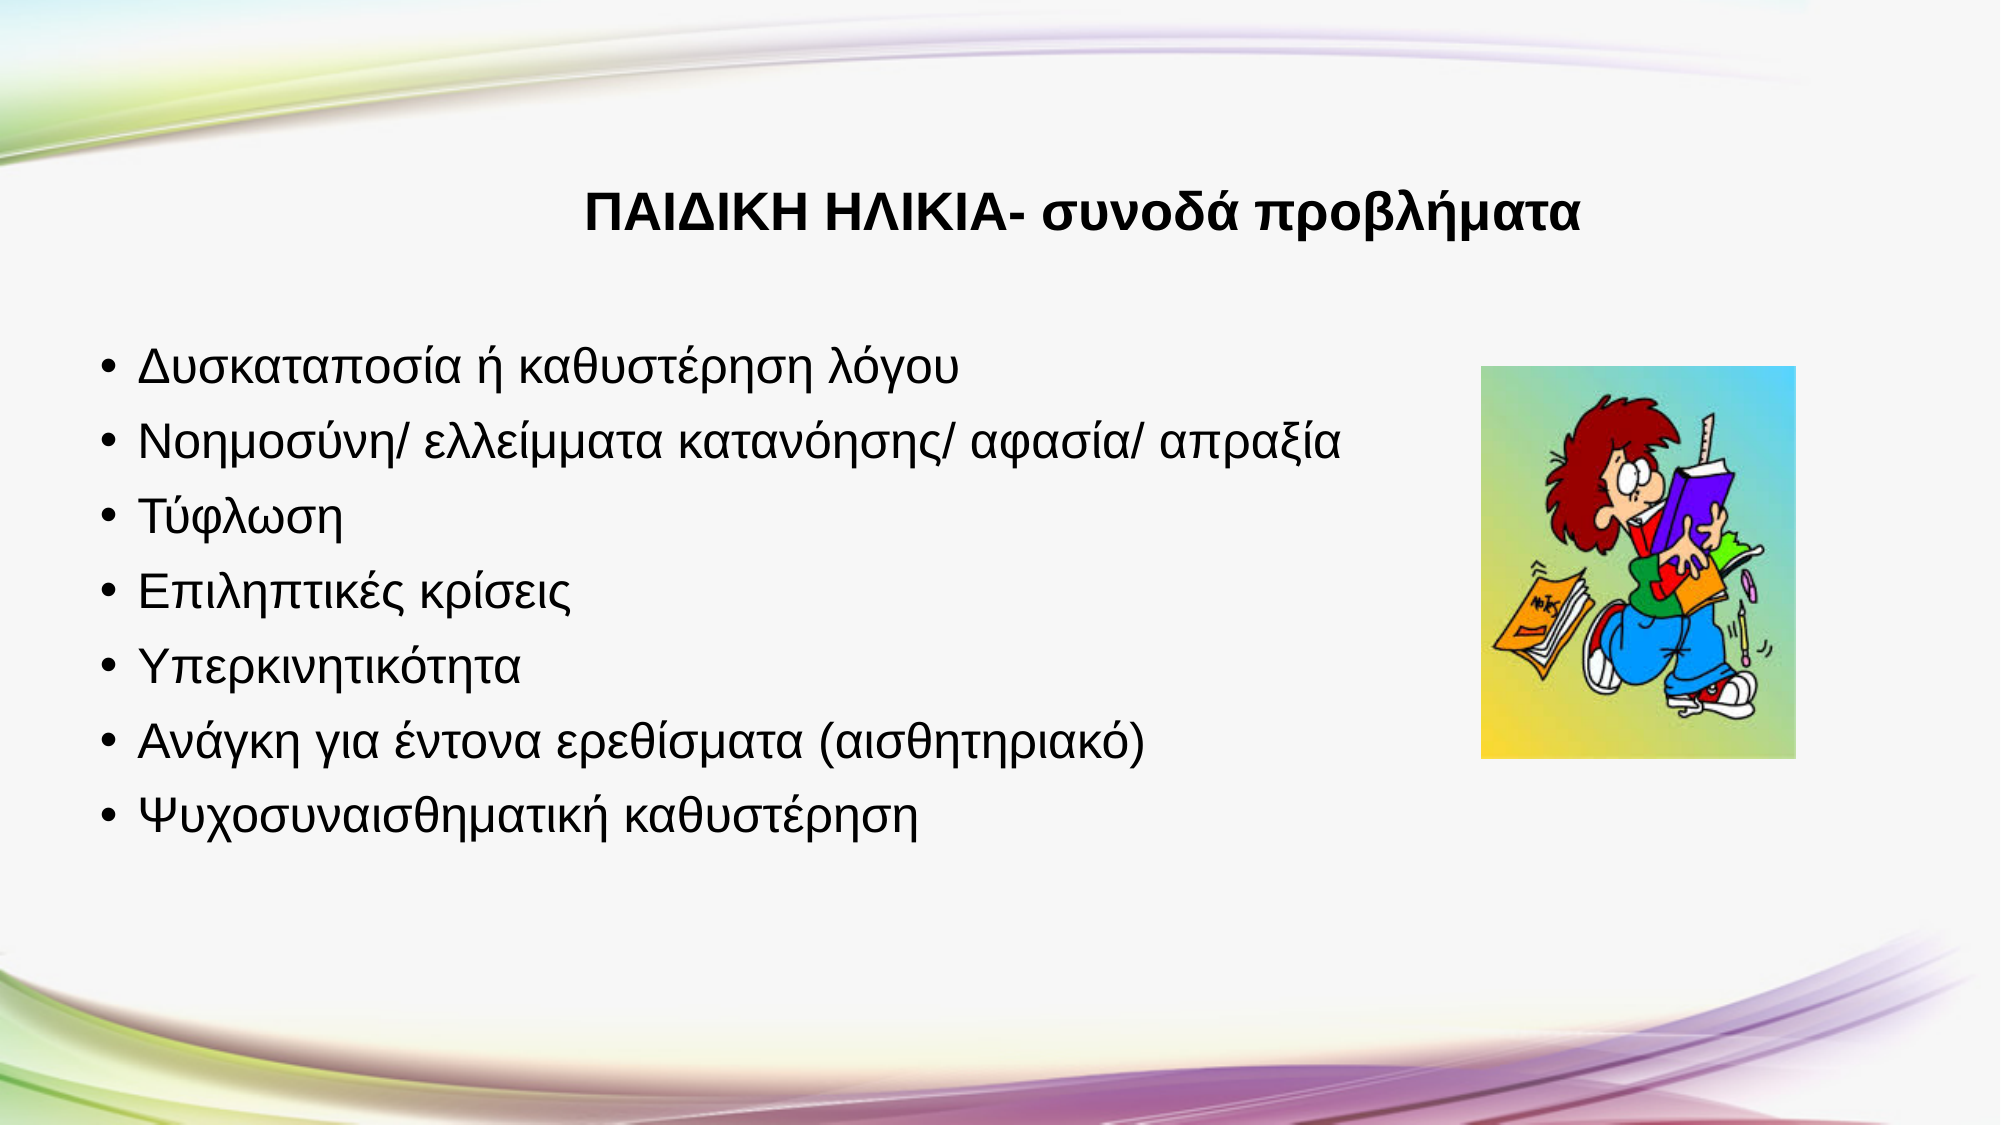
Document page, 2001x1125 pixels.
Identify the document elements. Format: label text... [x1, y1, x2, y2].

title ΠΑΙΔΙΚΗ ΗΛΙΚΙΑ- συνοδά προβλήματα [528, 119, 1639, 263]
picture [0, 0, 2001, 1125]
subtitle Δυσκαταποσία ή καθυστέρηση λόγου Νοημοσύνη/ ελλείμματα κατανόησης/ αφασία/ απραξία Τύφλωση Επιληπτικές κρίσεις Υπερκινητικότητα Ανάγκη για έντονα ερεθίσματα (αισθητηριακό) Ψυχοσυναισθηματική καθυστέρηση [99, 263, 1900, 1006]
